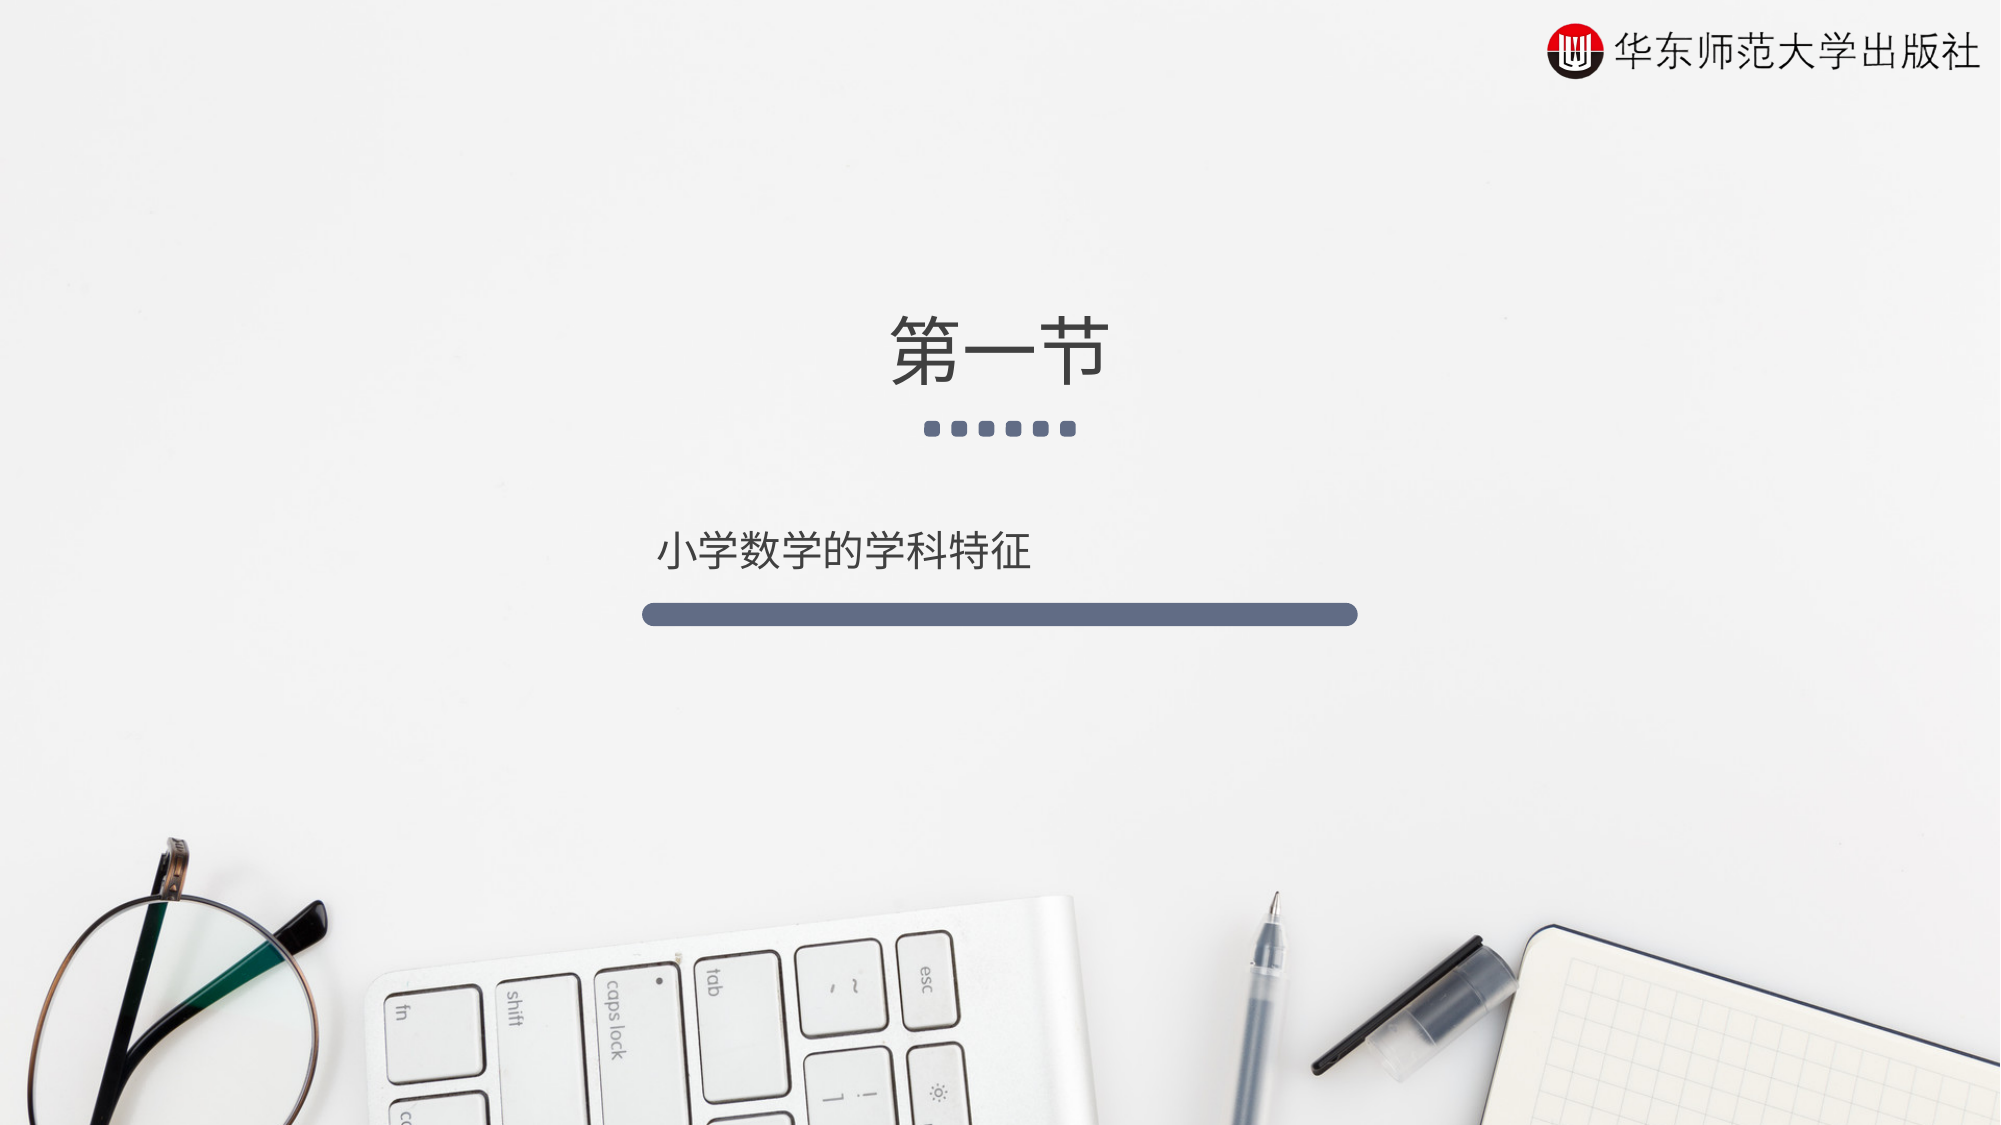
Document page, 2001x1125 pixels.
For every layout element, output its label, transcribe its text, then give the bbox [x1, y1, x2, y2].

text_box [641, 601, 1359, 628]
picture [0, 0, 2000, 1125]
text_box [924, 420, 1076, 437]
text_box 第一节 [638, 296, 1361, 402]
text_box 小学数学的学科特征 [656, 525, 1344, 576]
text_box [1536, 13, 1989, 83]
